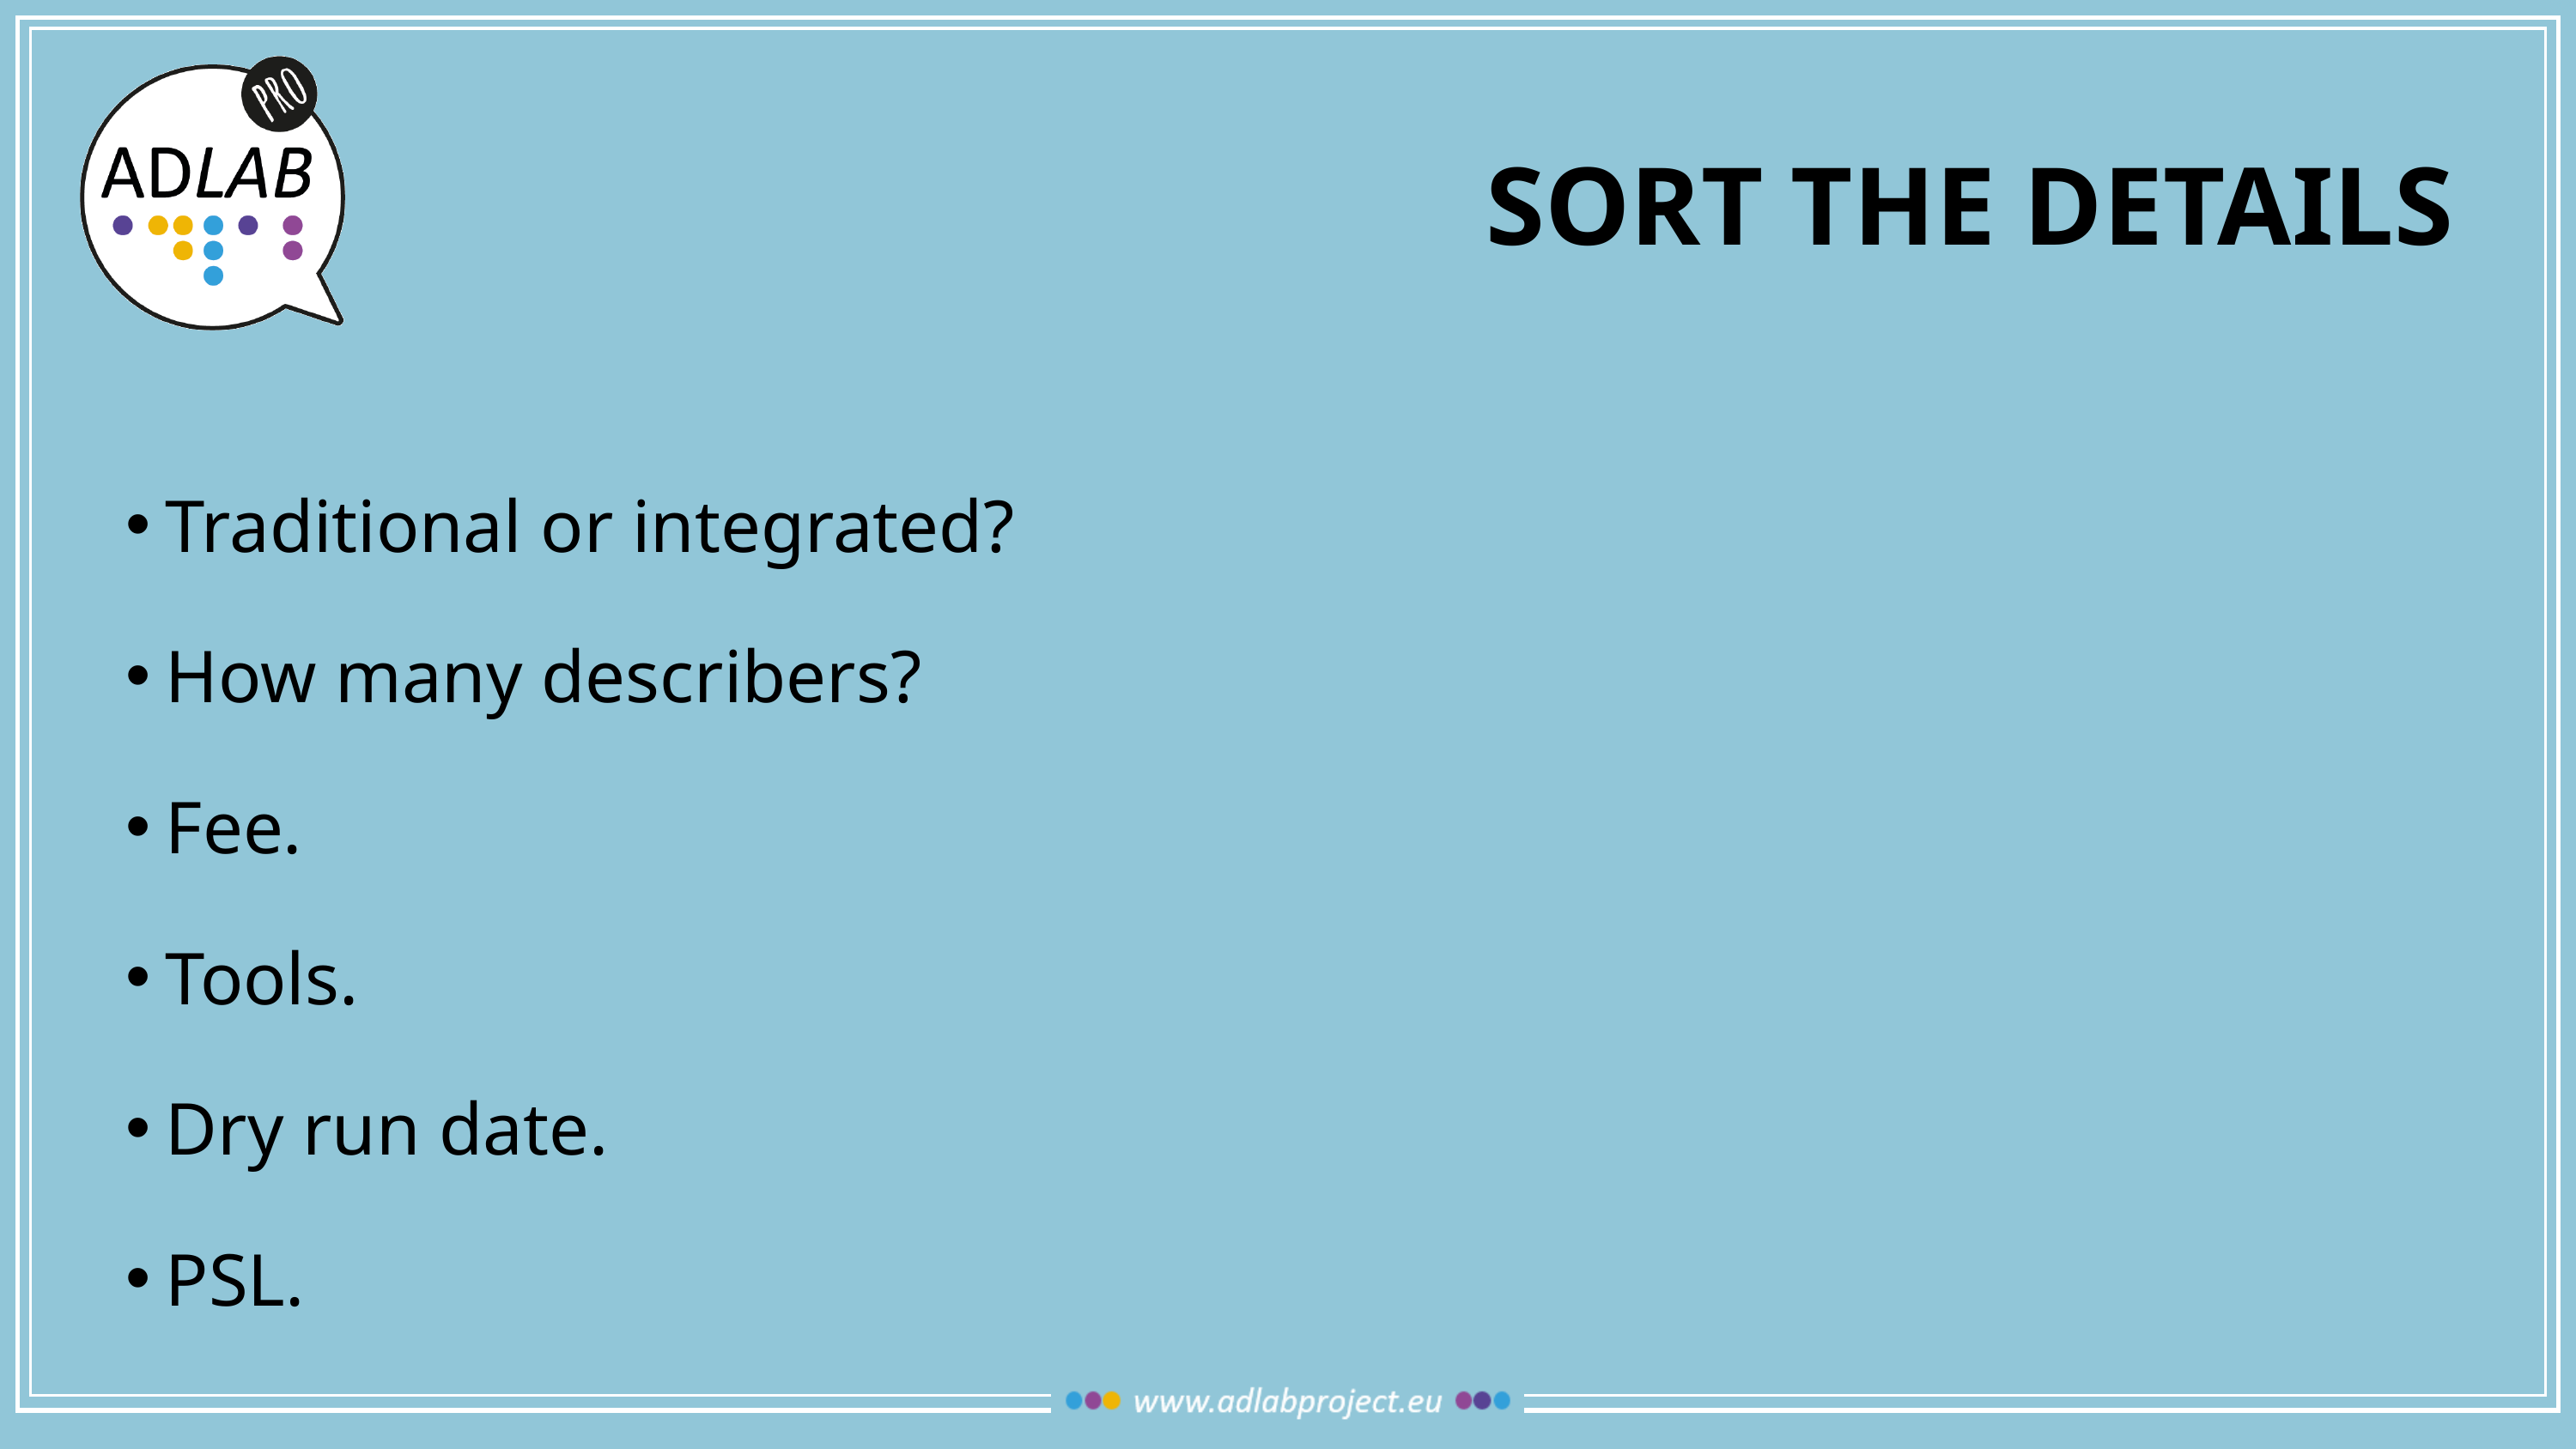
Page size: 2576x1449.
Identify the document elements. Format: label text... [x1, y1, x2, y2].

title Sort the details [384, 70, 2467, 351]
picture [1051, 1378, 1524, 1429]
list Traditional or integrated? How many describers? Fee. Tools. Dry run date. PSL. [113, 431, 2467, 1204]
picture [72, 49, 353, 330]
